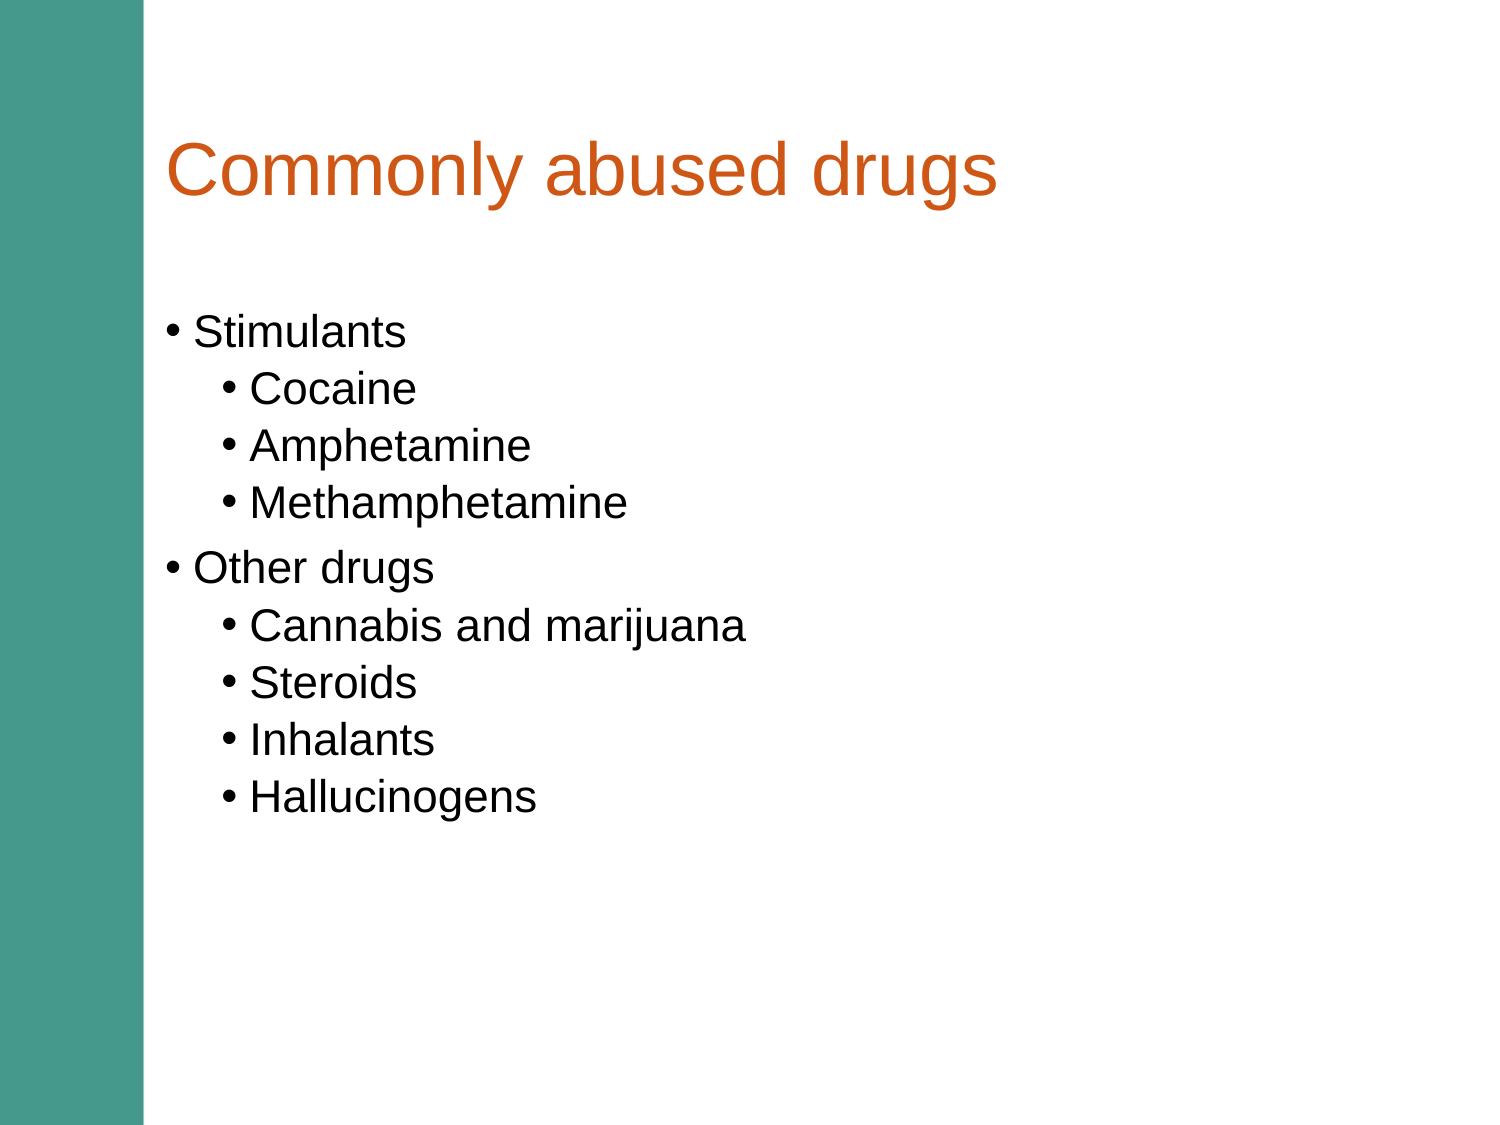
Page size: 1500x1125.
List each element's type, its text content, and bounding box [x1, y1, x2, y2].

list Stimulants Cocaine Amphetamine Methamphetamine Other drugs Cannabis and marijuana Steroids Inhalants Hallucinogens [150, 299, 1444, 1014]
picture [0, 0, 1500, 1125]
title Commonly abused drugs [150, 62, 1444, 280]
